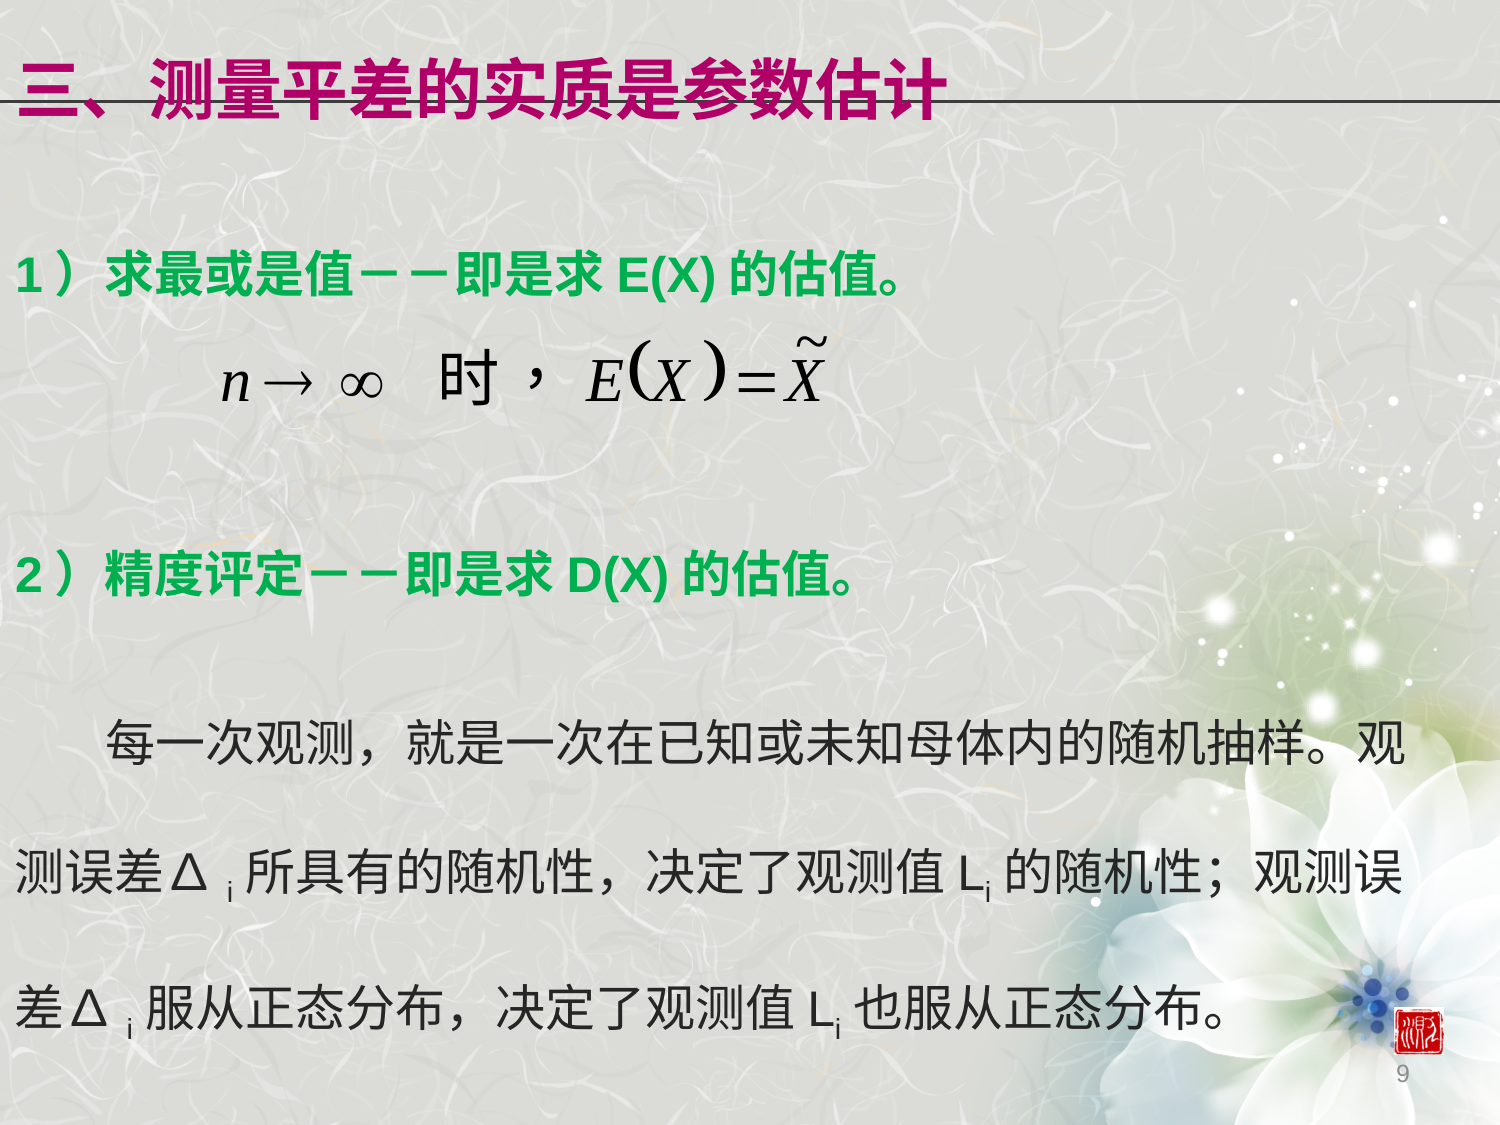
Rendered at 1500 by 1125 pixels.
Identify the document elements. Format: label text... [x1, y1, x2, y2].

list 三、测量平差的实质是参数估计 1）求最或是值－－即是求E(X)的估值。 2）精度评定－－即是求D(X)的估值。 [0, 0, 1500, 1125]
picture [1394, 1007, 1444, 1055]
slide_number 9 [1074, 1042, 1425, 1103]
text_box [210, 327, 844, 428]
text_box 每一次观测，就是一次在已知或未知母体内的随机抽样。观测误差∆i所具有的随机性，决定了观测值Li的随机性；观测误差∆i服从正态分布，决定了观测值Li也服从正态分布。 [0, 644, 1465, 1053]
